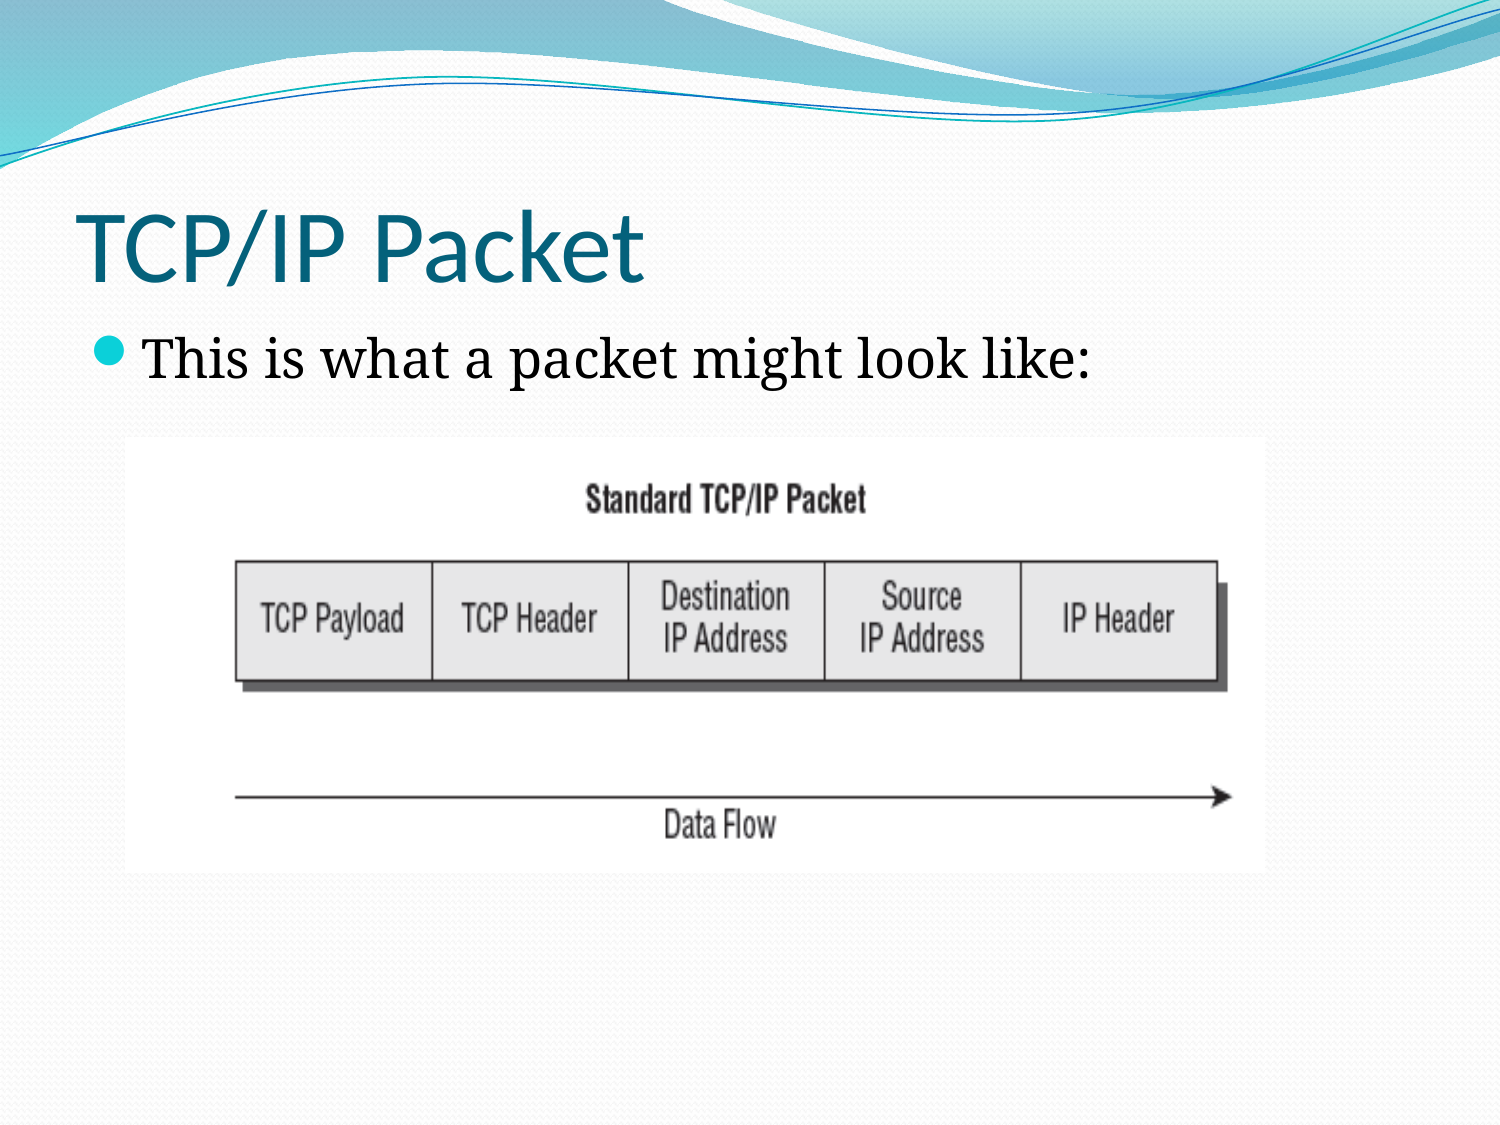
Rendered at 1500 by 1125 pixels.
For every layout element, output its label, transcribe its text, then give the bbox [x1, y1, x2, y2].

picture [124, 437, 1266, 873]
title TCP/IP Packet [75, 115, 1425, 303]
list This is what a packet might look like: [75, 317, 1425, 1038]
